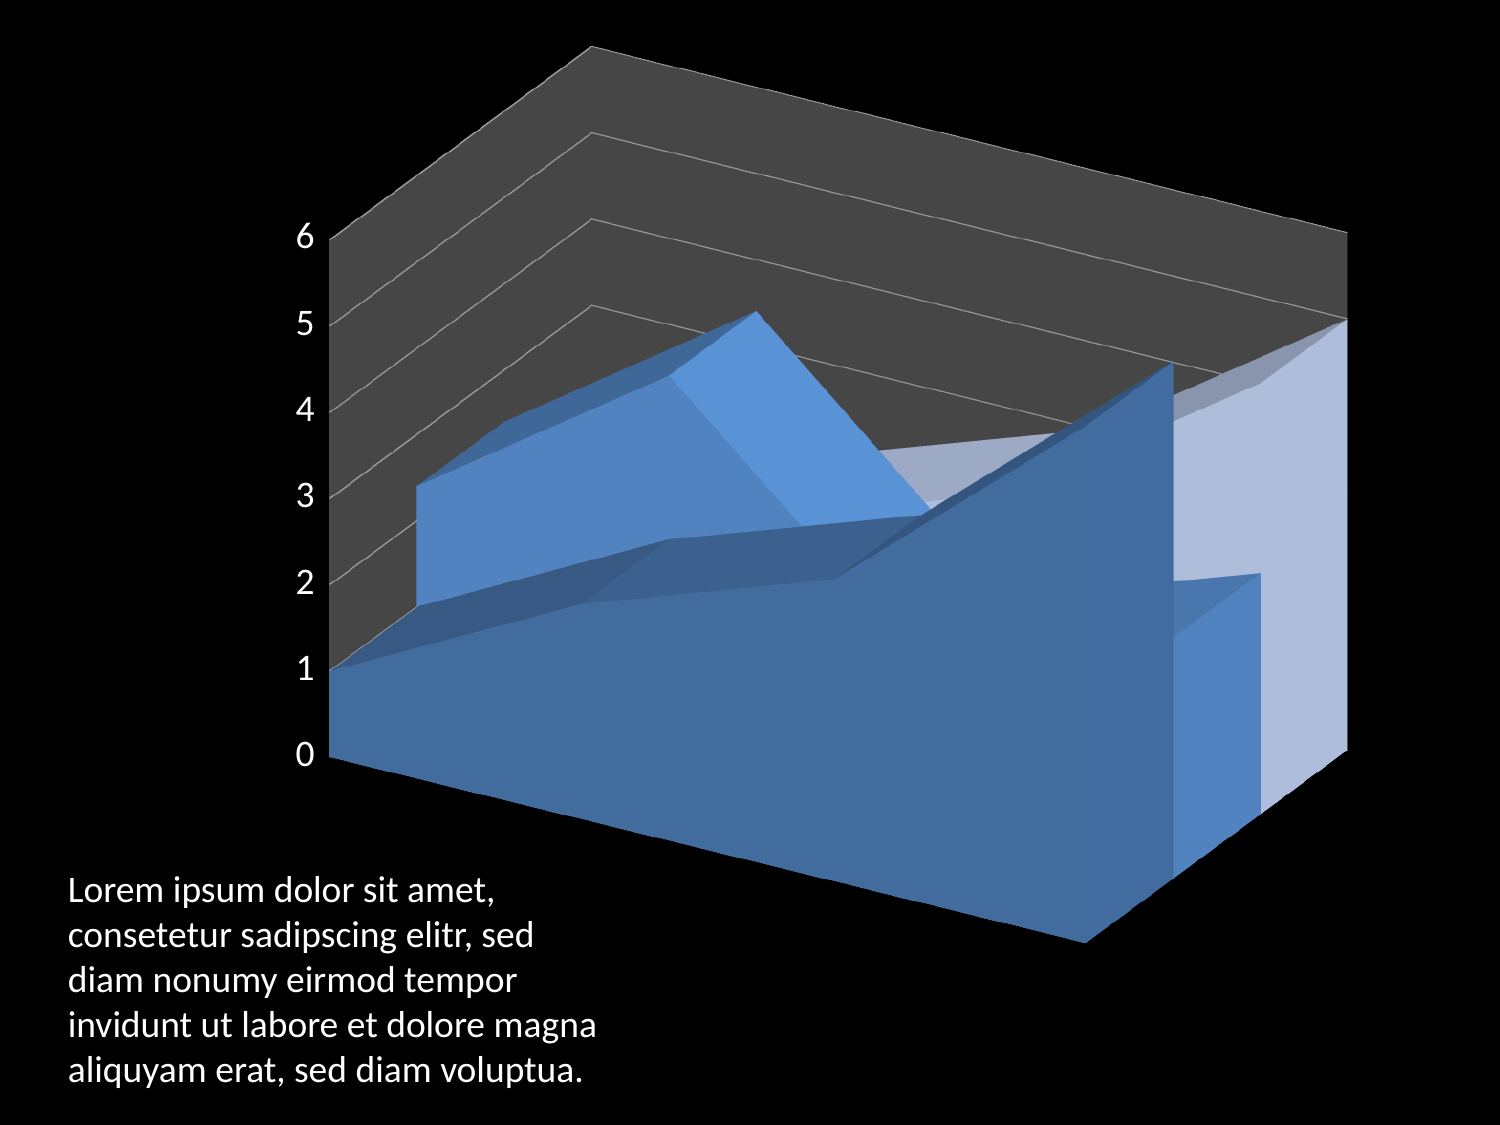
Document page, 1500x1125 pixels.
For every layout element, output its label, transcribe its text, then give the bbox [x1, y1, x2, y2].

chart [155, 27, 1456, 980]
text_box Lorem ipsum dolor sit amet, consetetur sadipscing elitr, sed diam nonumy eirmod tempor invidunt ut labore et dolore magna aliquyam erat, sed diam voluptua. [53, 857, 632, 1098]
